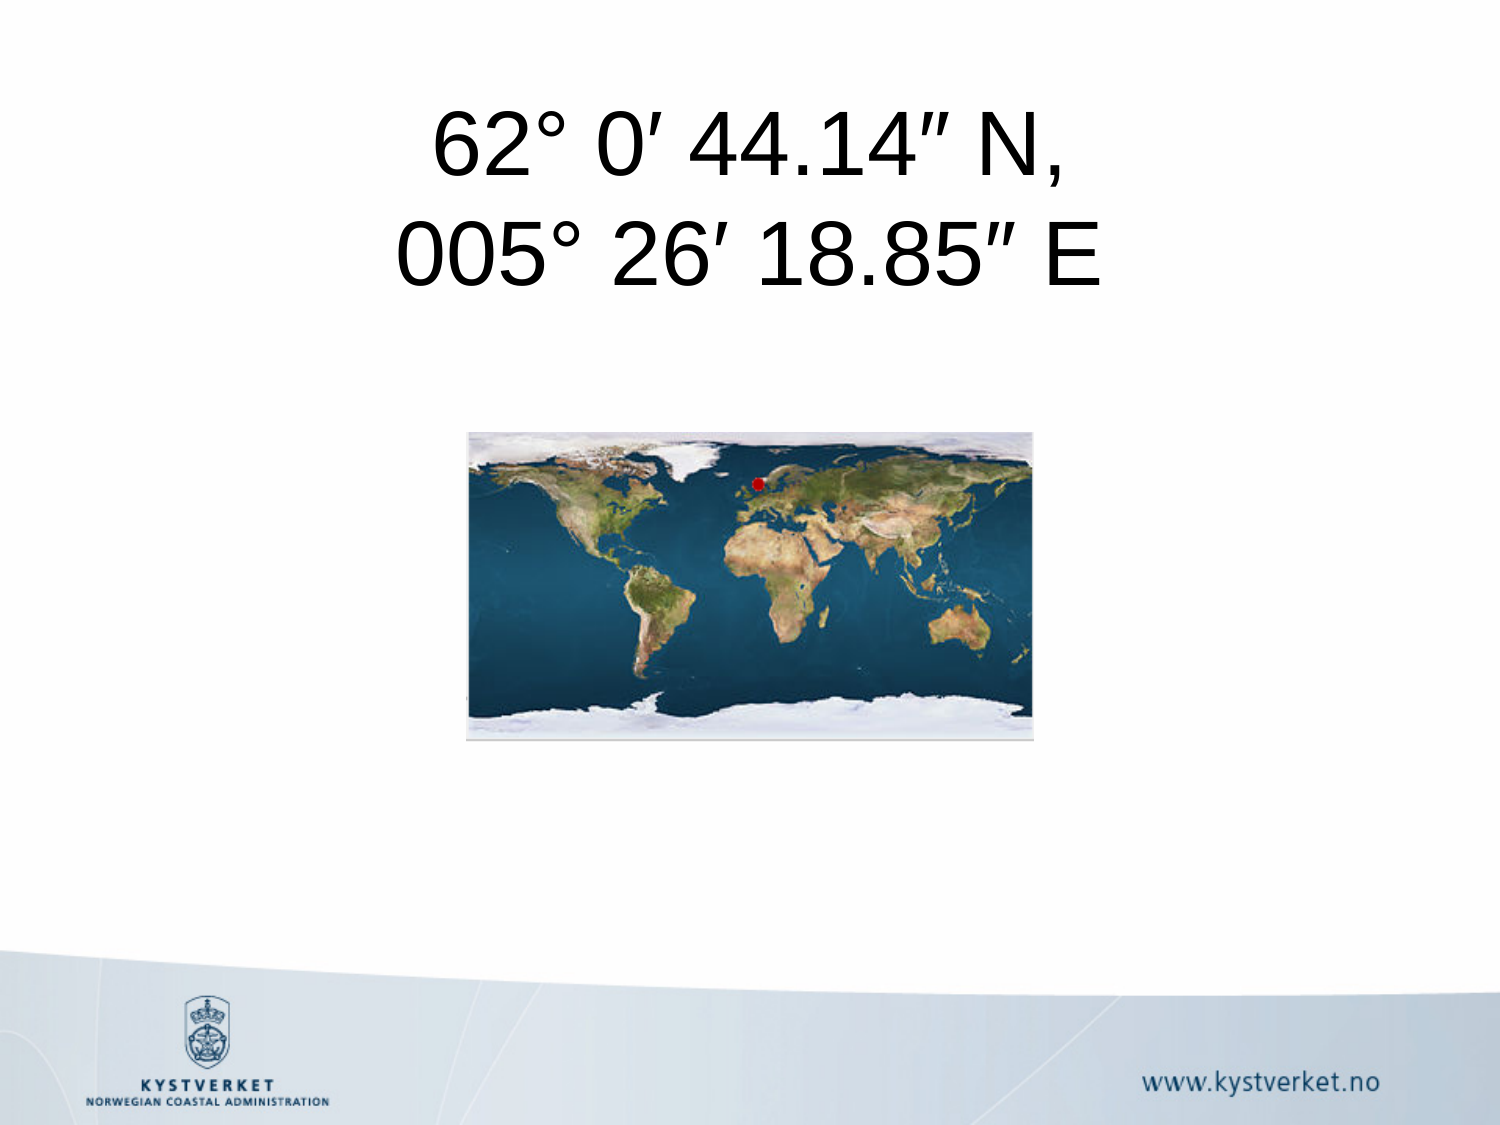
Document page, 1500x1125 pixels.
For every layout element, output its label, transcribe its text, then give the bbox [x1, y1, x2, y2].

title 62° 0′ 44.14″ N, 005° 26′ 18.85″ E [112, 99, 1388, 288]
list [466, 432, 1034, 743]
picture [0, 0, 1500, 1125]
